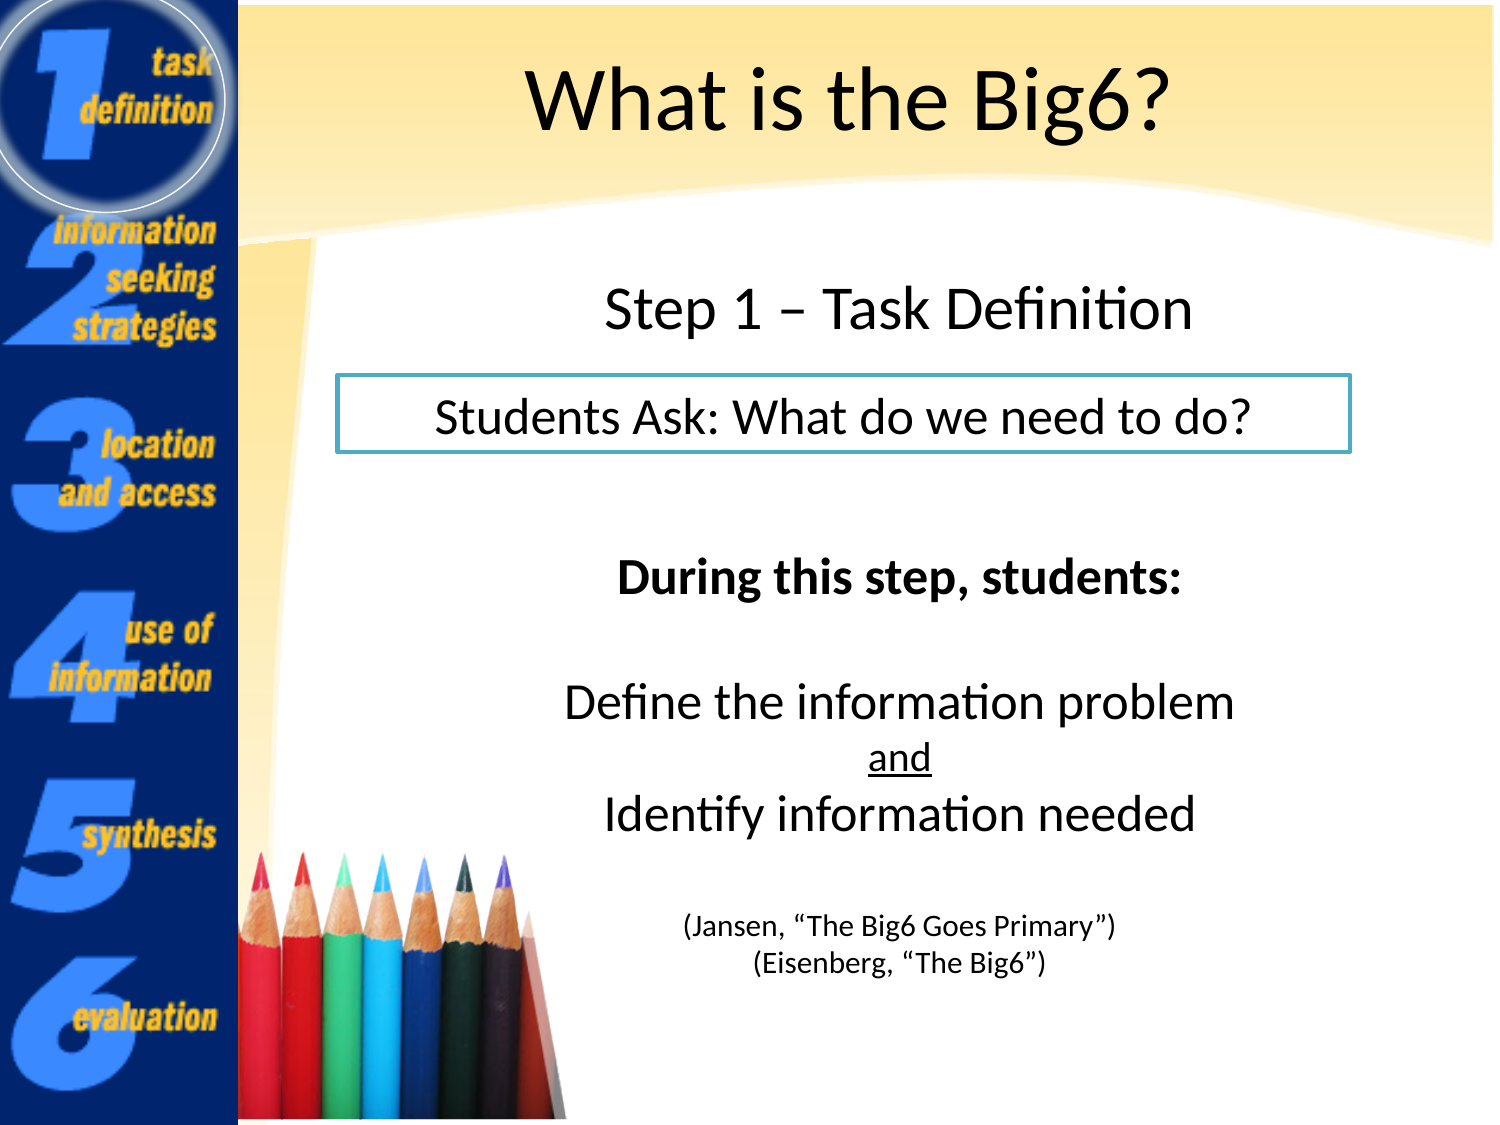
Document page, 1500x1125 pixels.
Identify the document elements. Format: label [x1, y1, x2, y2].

text_box [0, 0, 1500, 1125]
